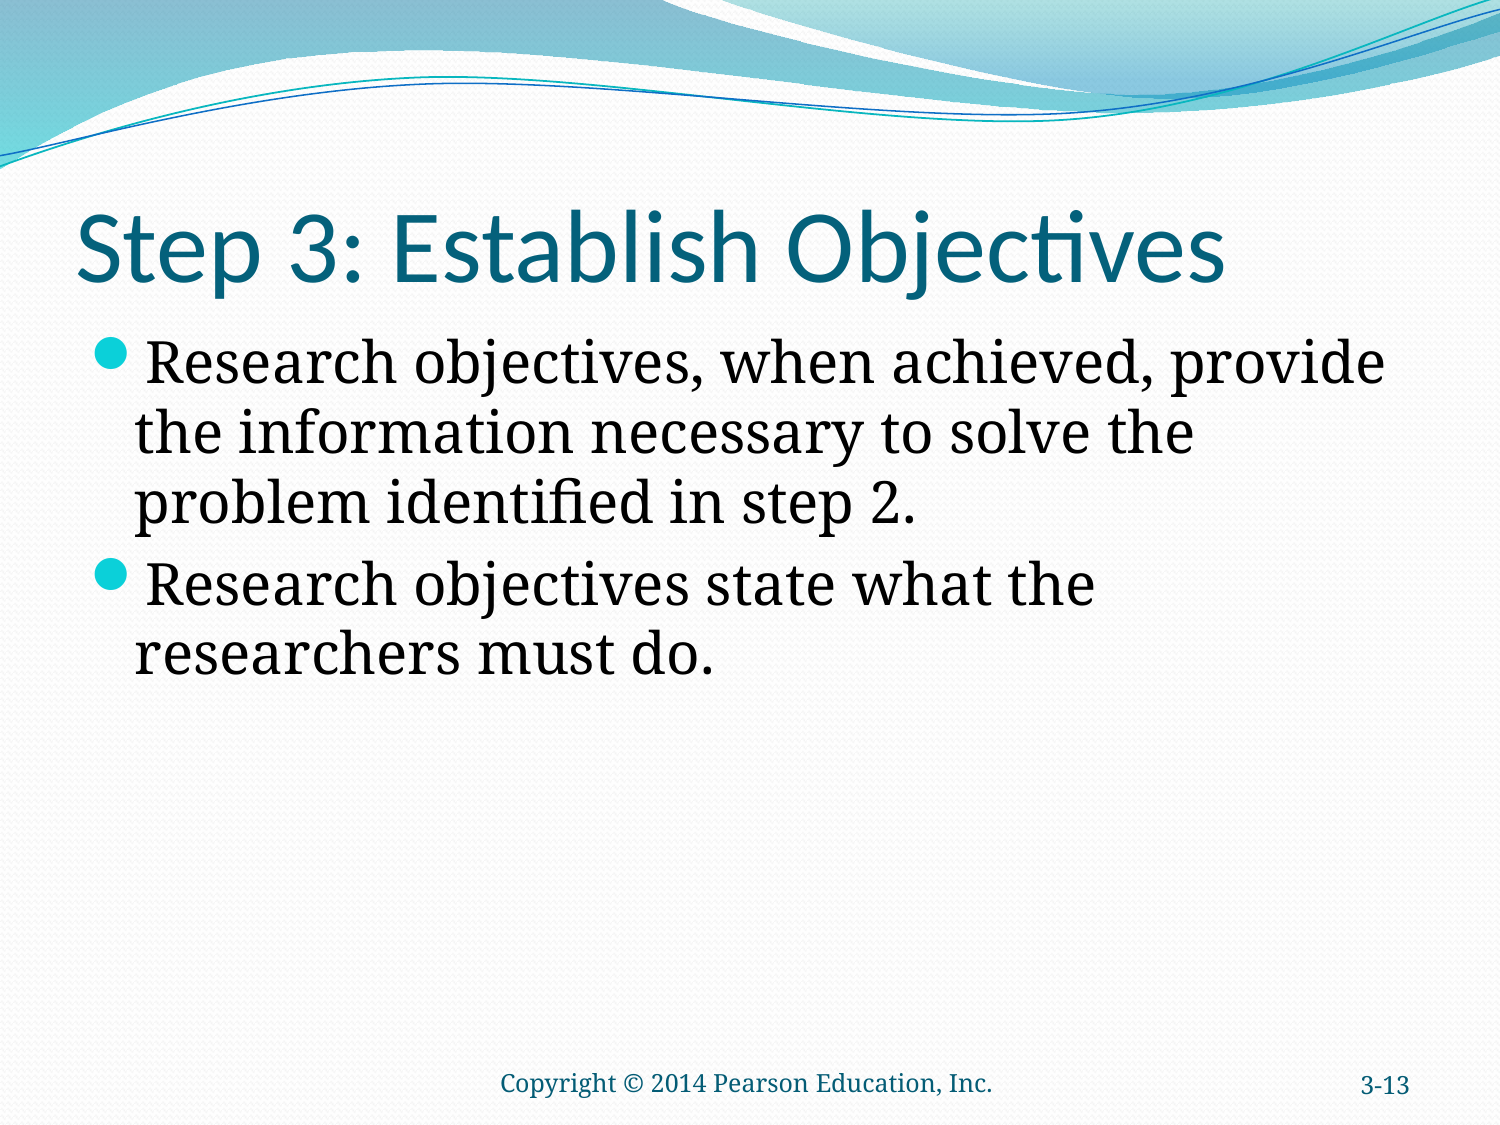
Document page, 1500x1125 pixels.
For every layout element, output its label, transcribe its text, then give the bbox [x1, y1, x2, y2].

title Step 3: Establish Objectives [74, 115, 1426, 304]
list Research objectives, when achieved, provide the information necessary to solve the problem identified in step 2. Research objectives state what the researchers must do. [74, 317, 1426, 1038]
